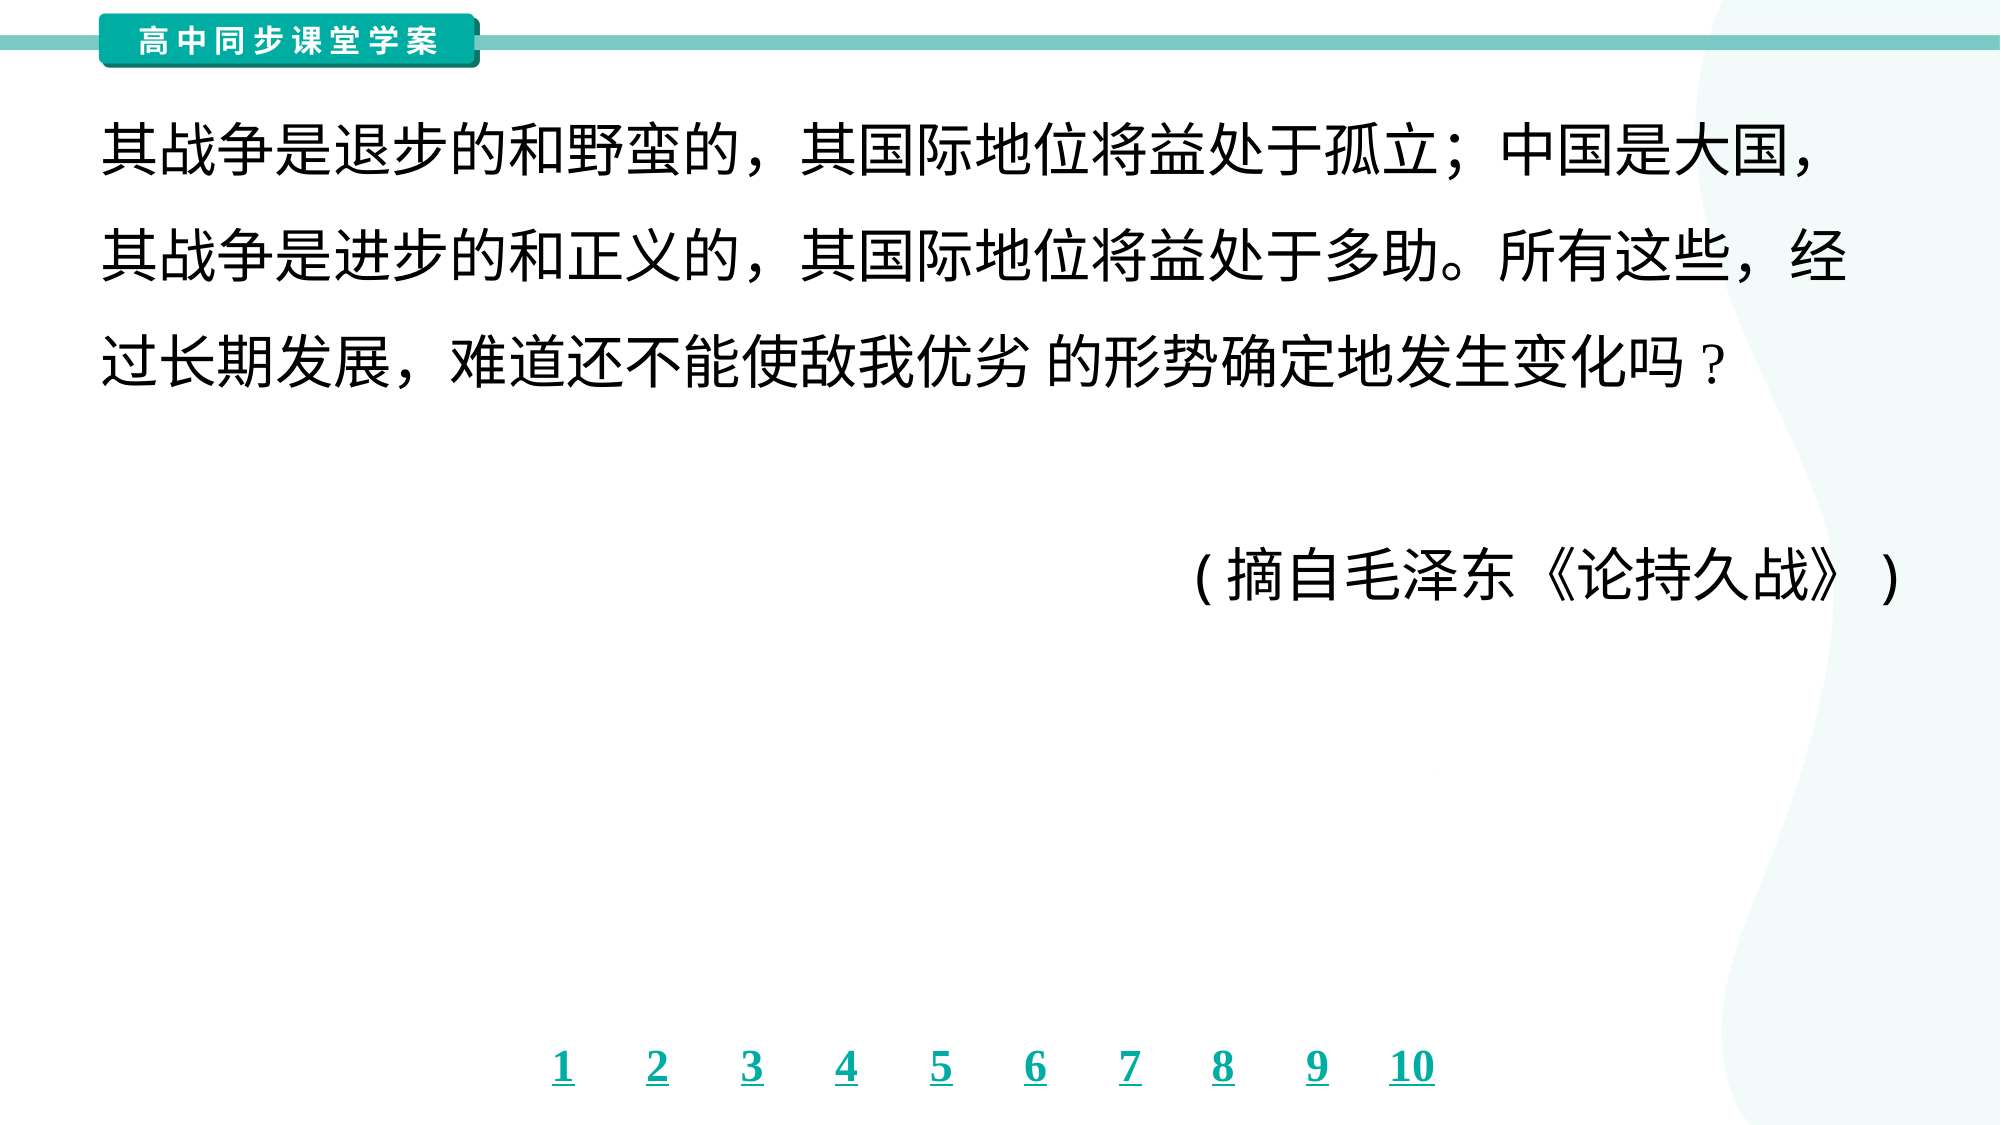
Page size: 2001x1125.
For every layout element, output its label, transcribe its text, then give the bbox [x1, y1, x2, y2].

text_box 其战争是退步的和野蛮的，其国际地位将益处于孤立；中国是大国， 其战争是进步的和正义的，其国际地位将益处于多助。所有这些，经 过长期发展，难道还不能使敌我优劣 的形势确定地发生变化吗? (摘自毛泽东《论持久战》) [100, 76, 1899, 927]
picture [0, 0, 2000, 1125]
